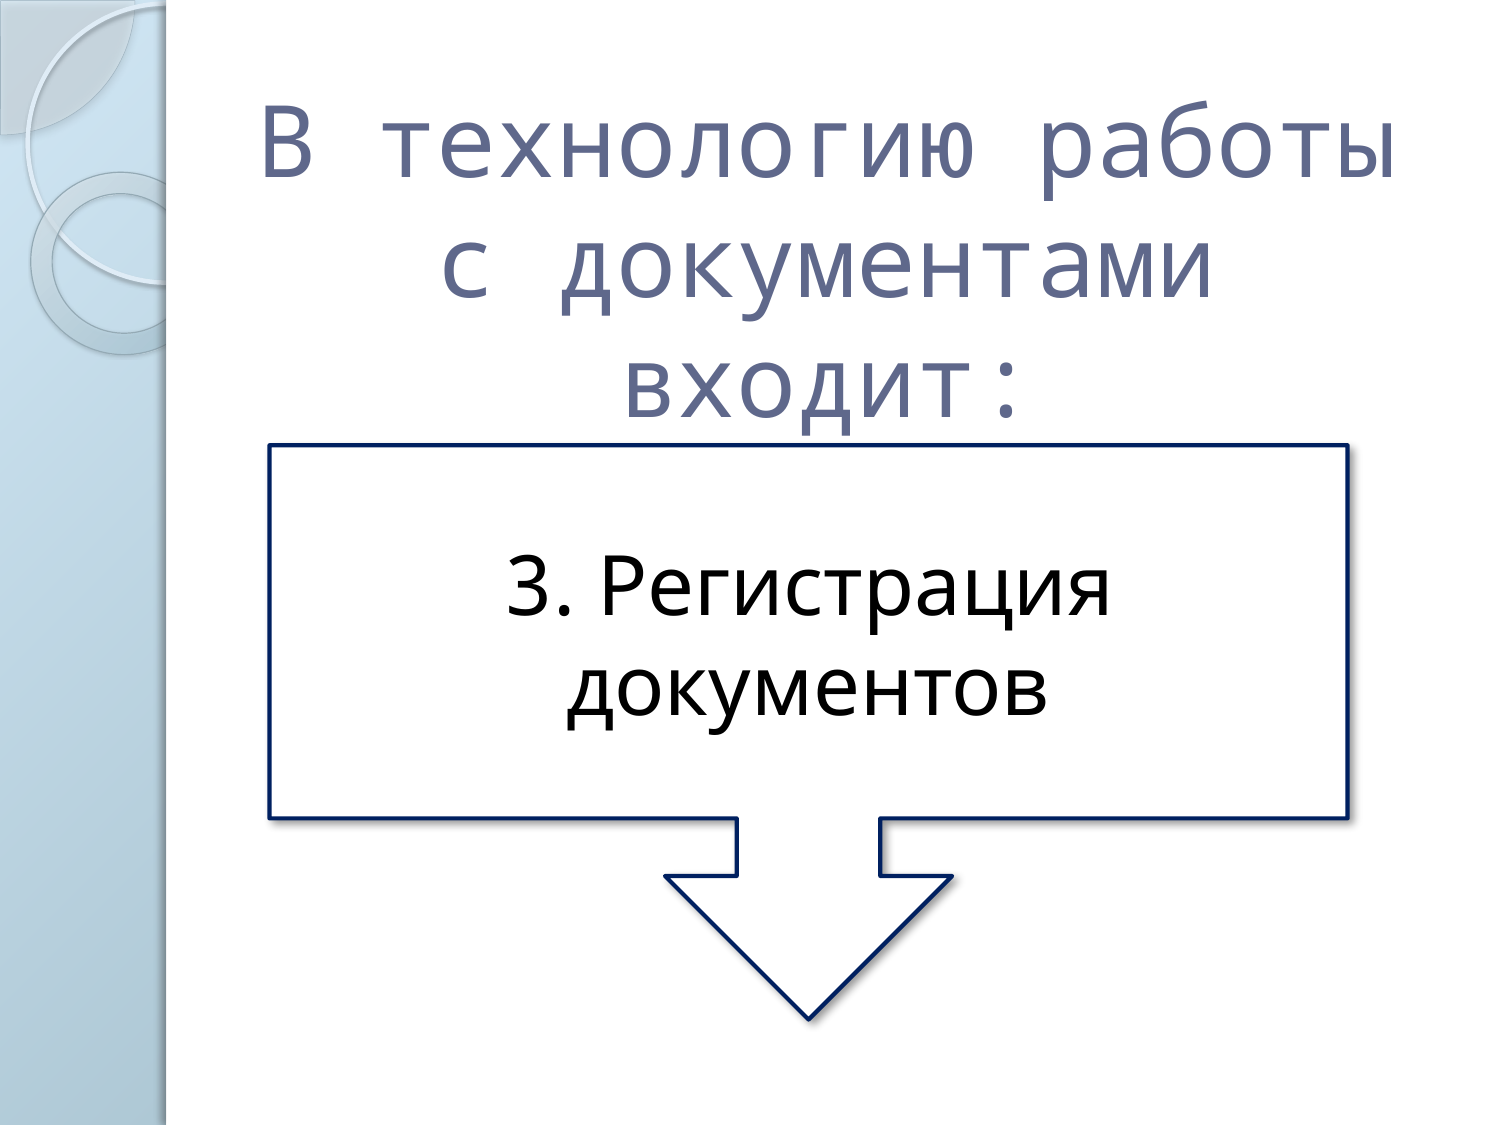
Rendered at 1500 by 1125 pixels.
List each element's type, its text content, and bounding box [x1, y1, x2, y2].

text_box 3. Регистрация документов [267, 443, 1350, 1022]
title В технологию работы с документами входит: [187, 140, 1466, 375]
